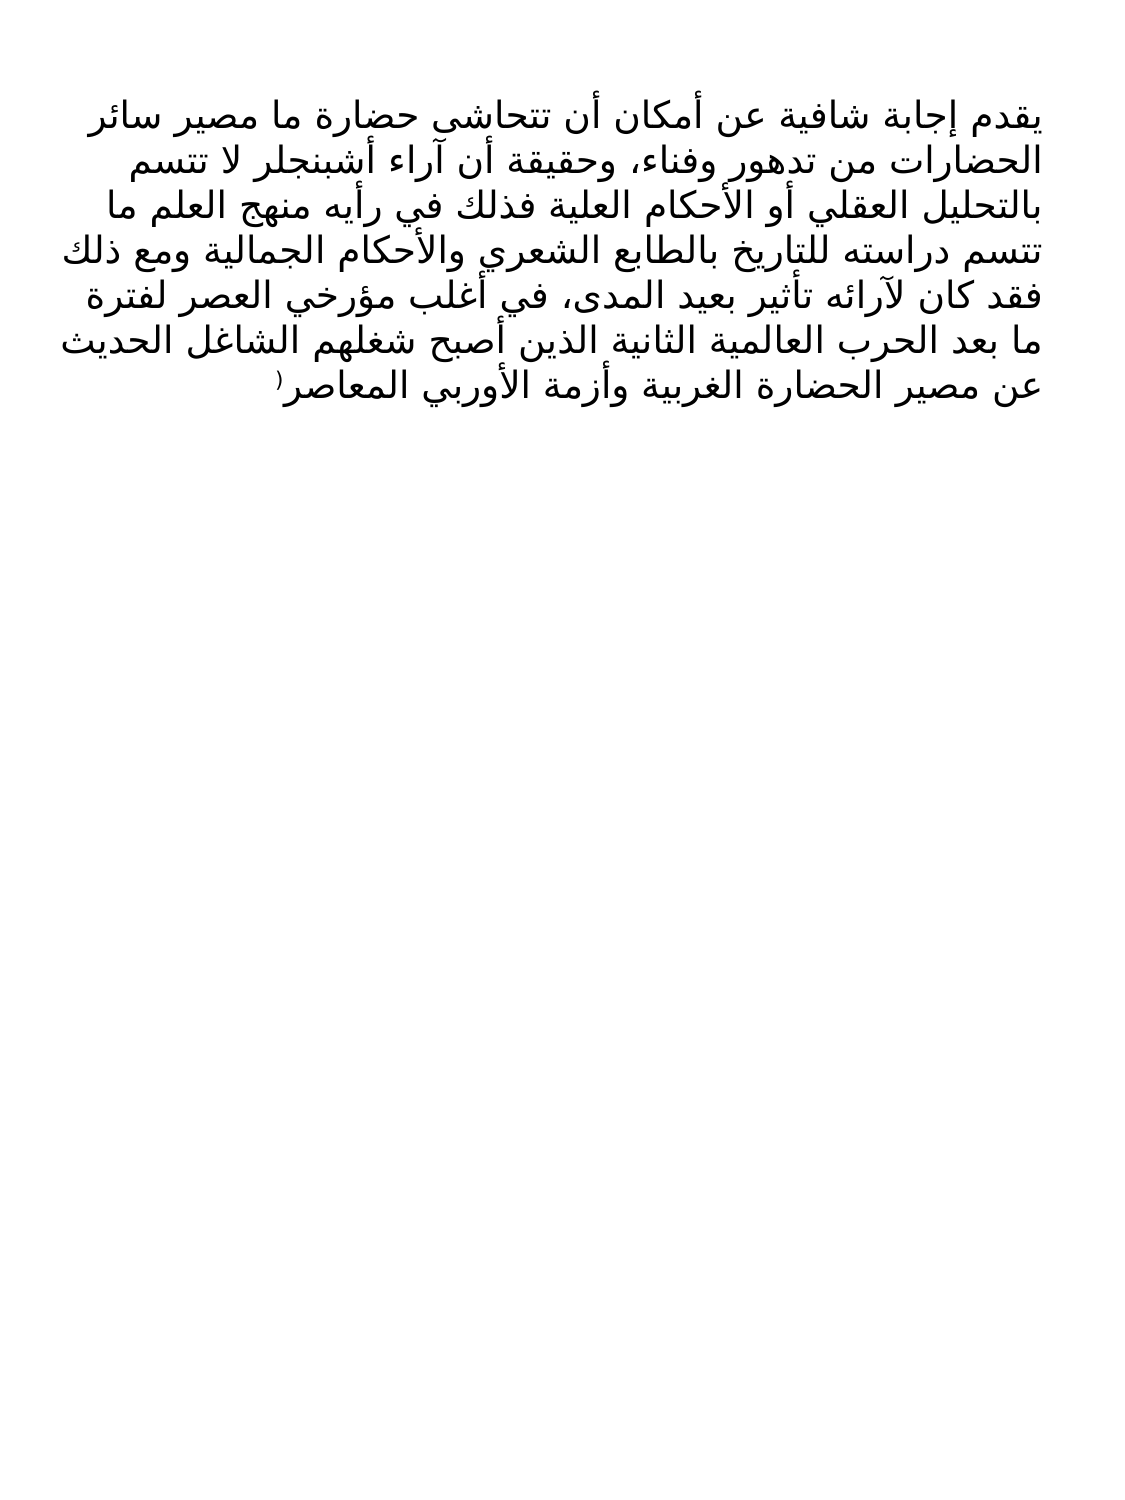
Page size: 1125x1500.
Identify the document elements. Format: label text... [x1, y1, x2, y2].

text_box يقدم إجابة شافية عن أمكان أن تتحاشى حضارة ما مصير سائر الحضارات من تدهور وفناء، وحقيقة أن آراء أشبنجلر لا تتسم بالتحليل العقلي أو الأحكام العلية فذلك في رأيه منهج العلم ما تتسم دراسته للتاريخ بالطابع الشعري والأحكام الجمالية ومع ذلك فقد كان لآرائه تأثير بعيد المدى، في أغلب مؤرخي العصر لفترة ما بعد الحرب العالمية الثانية الذين أصبح شغلهم الشاغل الحديث عن مصير الحضارة الغربية وأزمة الأوربي المعاصر( [42, 83, 1059, 414]
